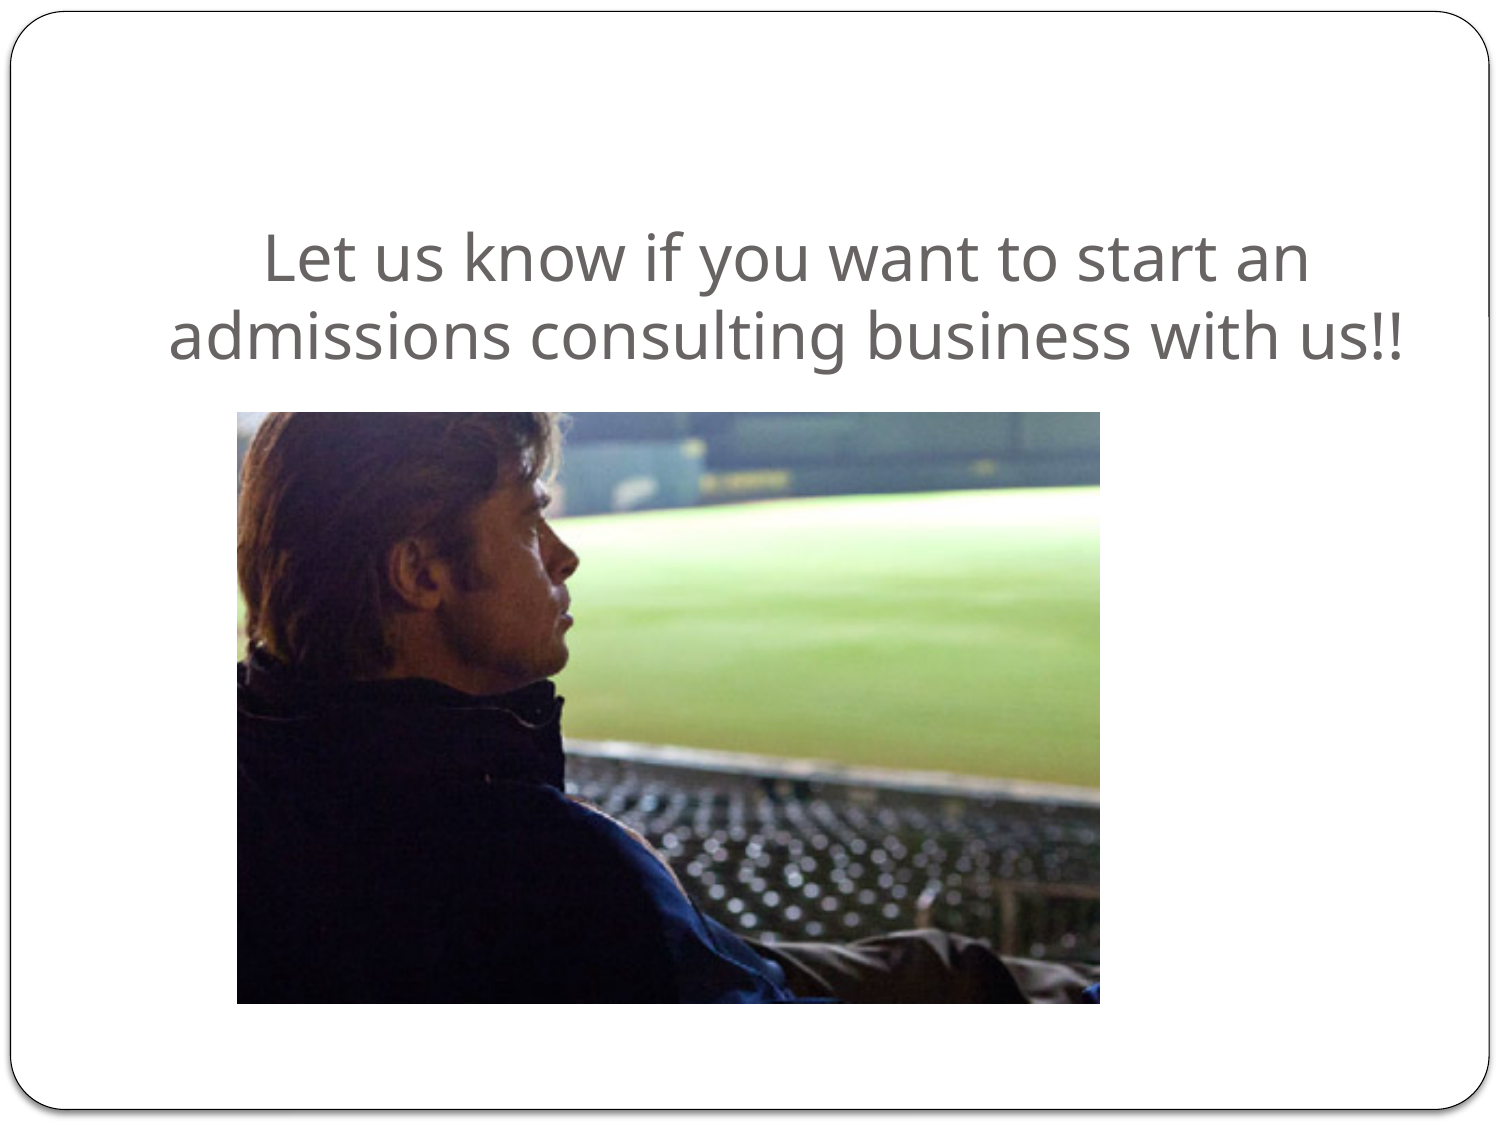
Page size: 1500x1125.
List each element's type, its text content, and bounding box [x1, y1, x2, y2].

title Let us know if you want to start an admissions consulting business with us!! [150, 200, 1425, 388]
picture [237, 412, 1101, 1004]
